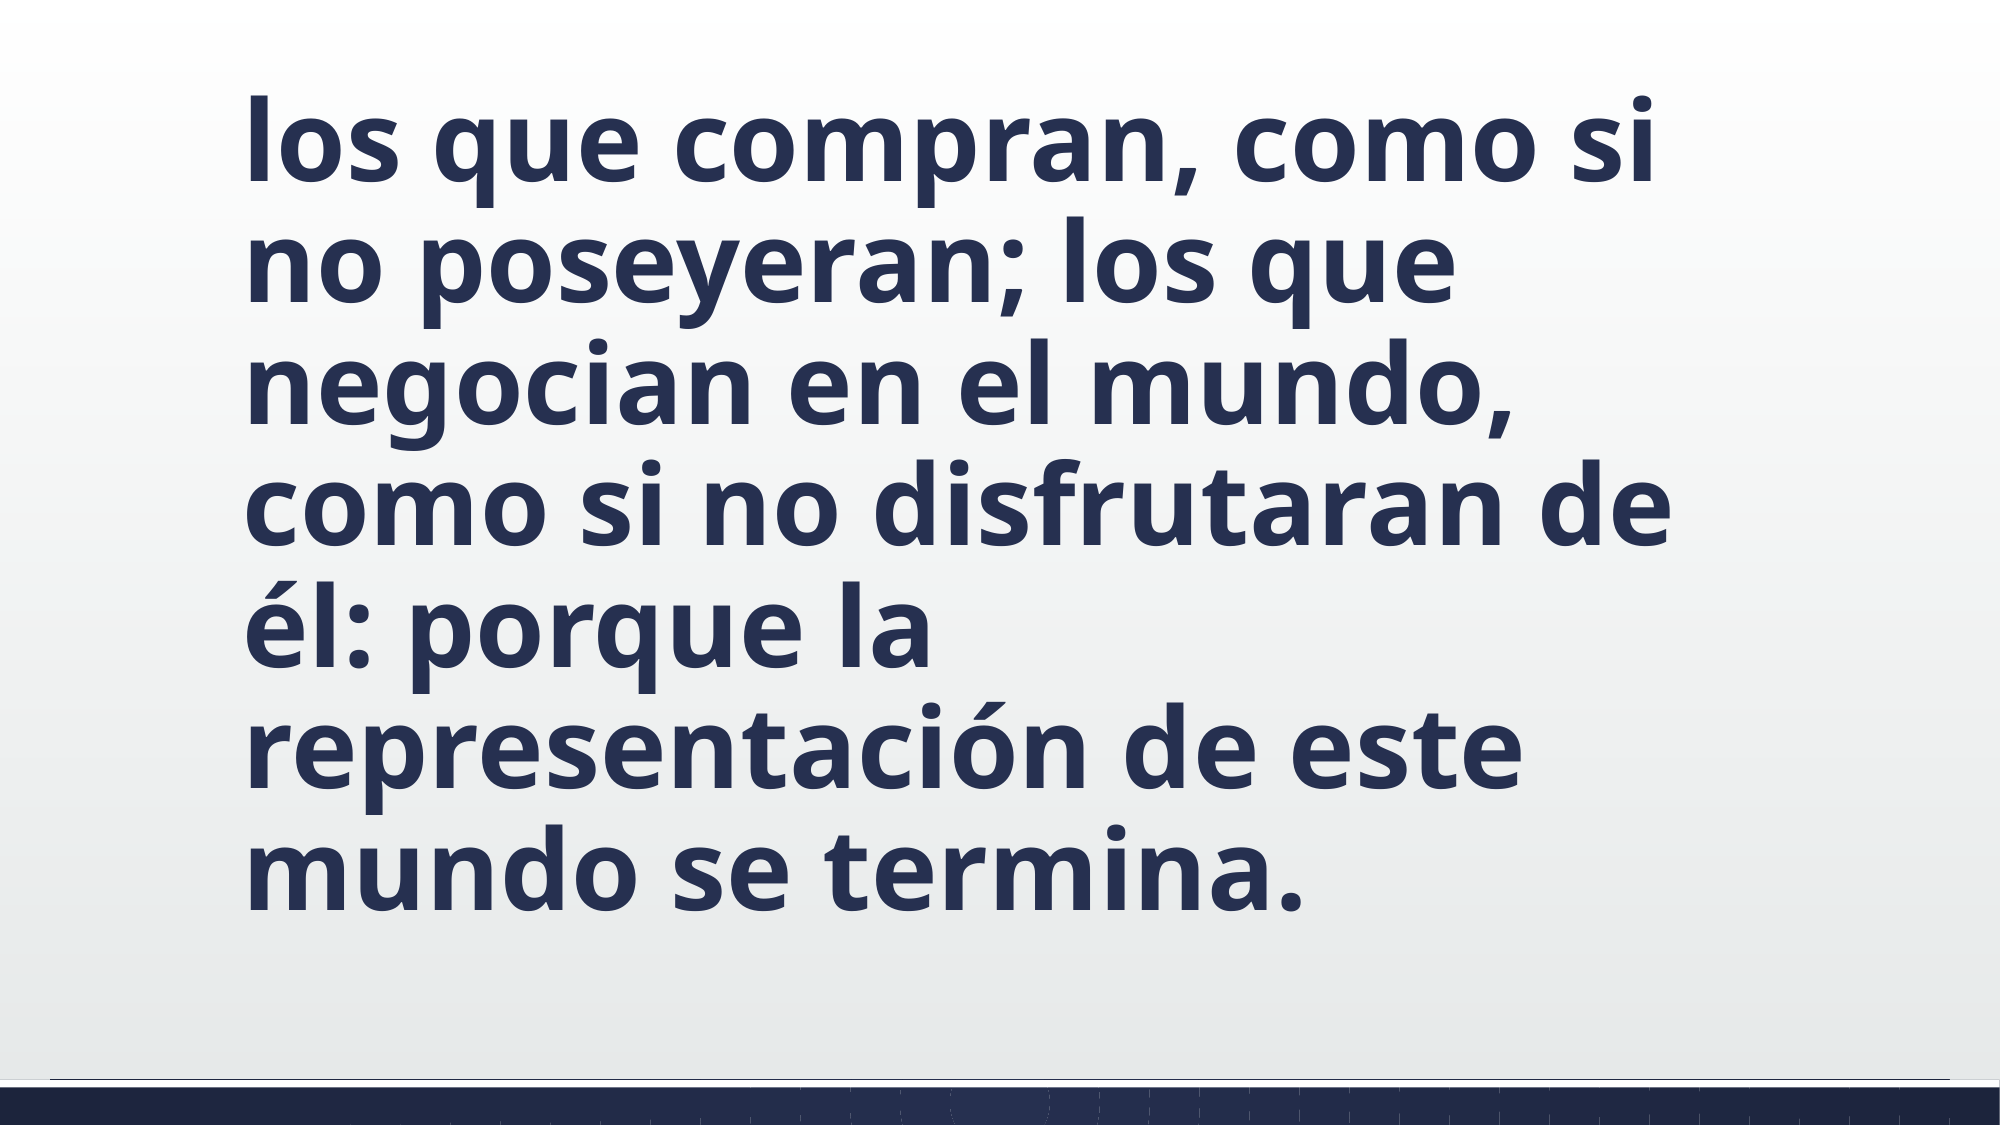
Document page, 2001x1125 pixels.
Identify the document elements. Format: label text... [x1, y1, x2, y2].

list los que compran, como si no poseyeran; los que negocian en el mundo, como si no disfrutaran de él: porque la representación de este mundo se termina. [219, 76, 1780, 990]
